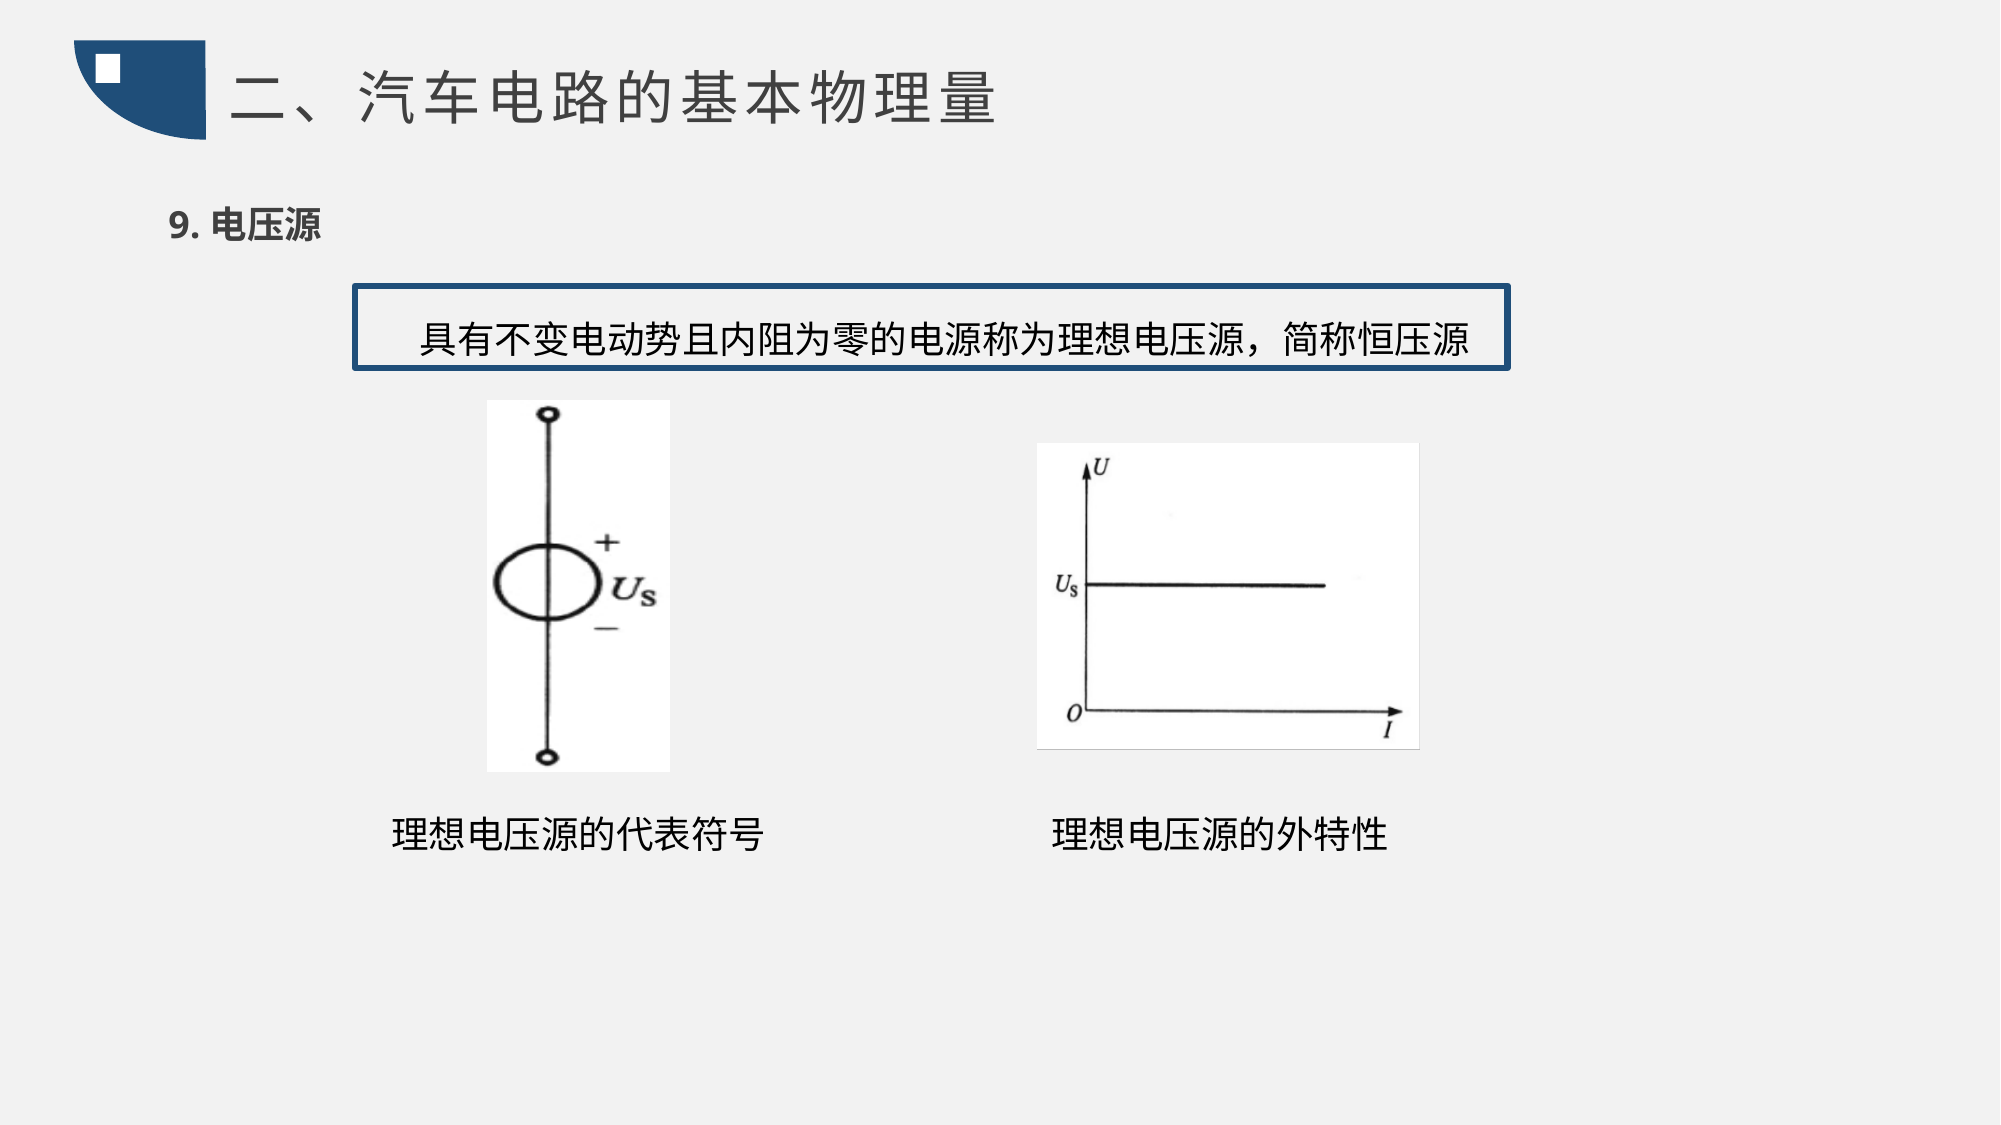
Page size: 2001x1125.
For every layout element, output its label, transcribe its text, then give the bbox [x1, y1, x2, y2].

picture [487, 400, 670, 772]
text_box 理想电压源的代表符号 理想电压源的外特性 [376, 803, 1466, 924]
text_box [74, 0, 1070, 140]
picture [1037, 443, 1421, 751]
text_box 具有不变电动势且内阻为零的电源称为理想电压源，简称恒压源 [354, 285, 1508, 368]
text_box 9.电压源 [153, 171, 1921, 254]
